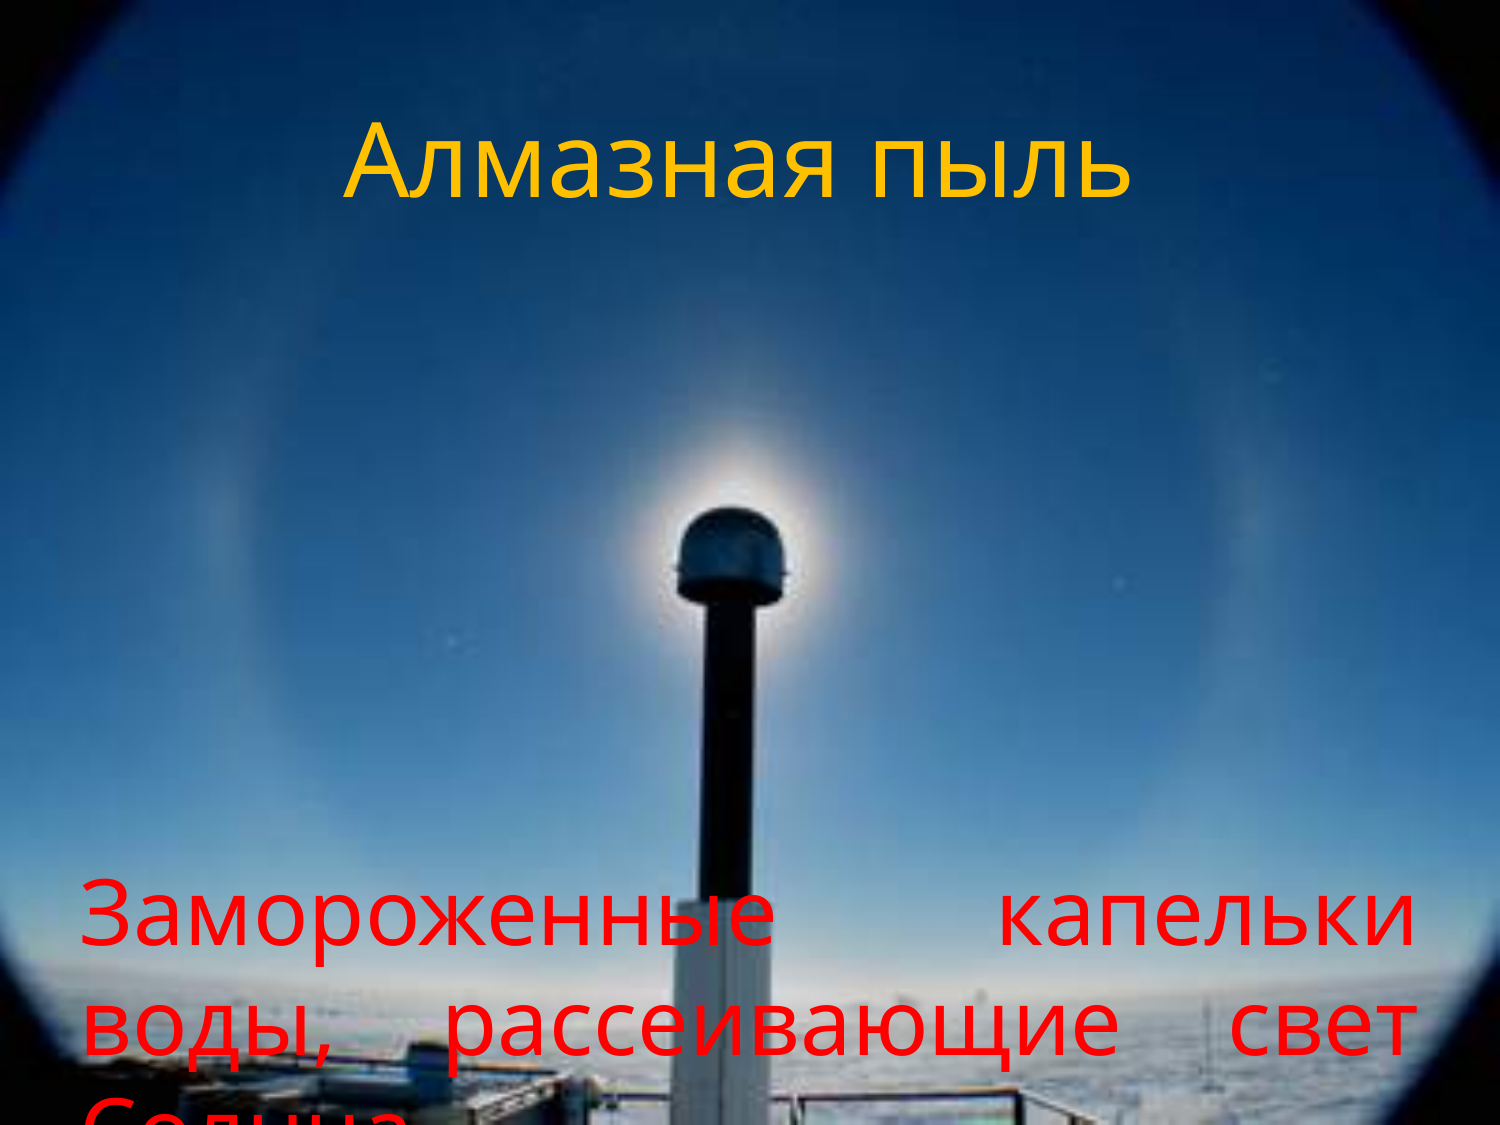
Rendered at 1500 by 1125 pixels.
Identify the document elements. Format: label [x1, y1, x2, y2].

list [0, 0, 1500, 1125]
